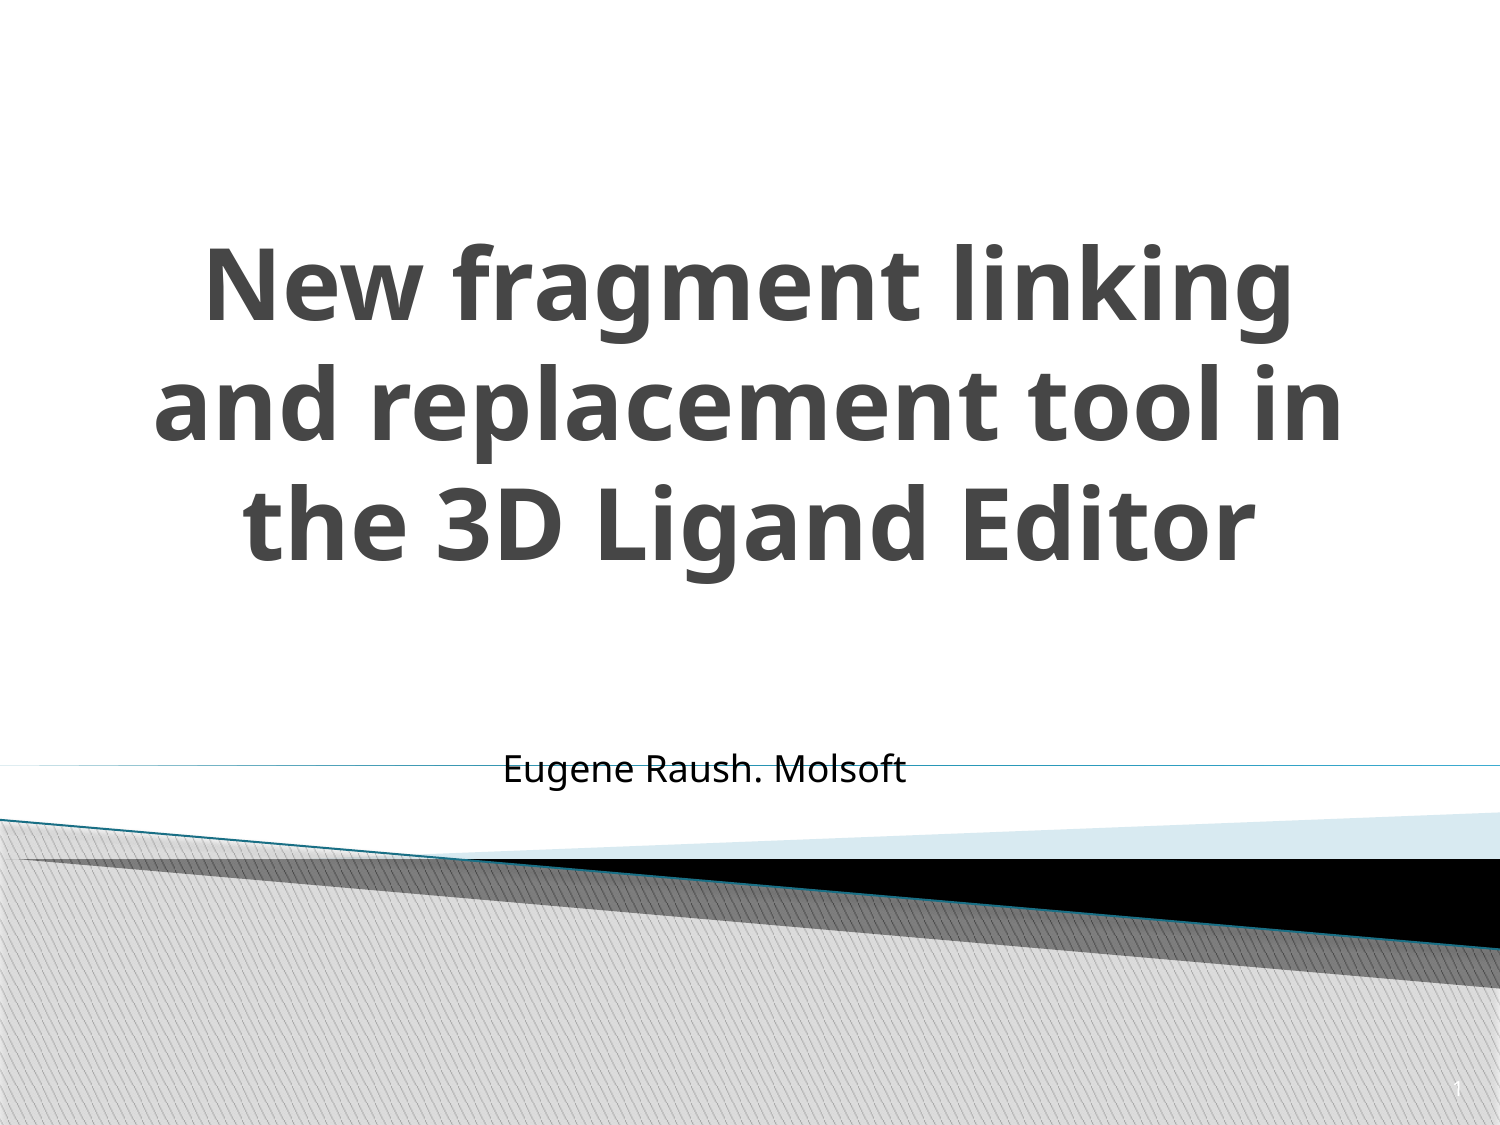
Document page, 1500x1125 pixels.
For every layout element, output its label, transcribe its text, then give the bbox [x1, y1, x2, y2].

text_box Eugene Raush. Molsoft [487, 737, 1013, 798]
title New fragment linking and replacement tool in the 3D Ligand Editor [112, 137, 1388, 588]
slide_number 1 [1418, 1051, 1479, 1112]
picture [5, 859, 1500, 989]
